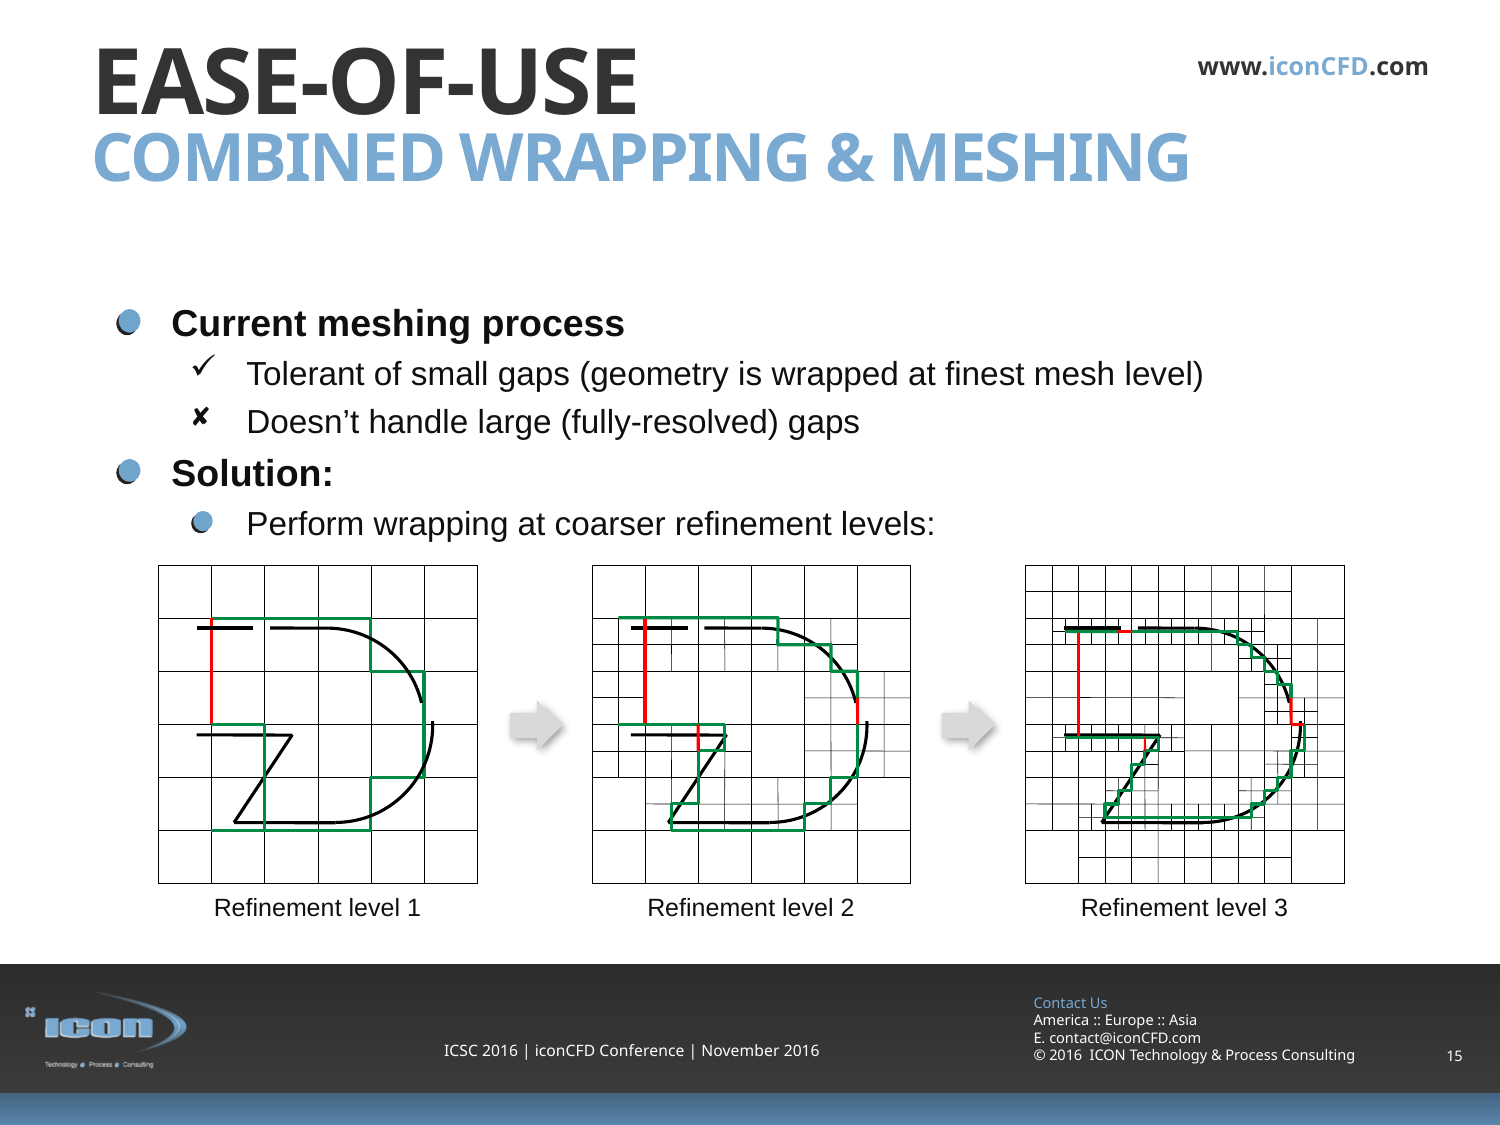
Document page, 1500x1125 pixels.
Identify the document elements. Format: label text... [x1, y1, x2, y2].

text_box Current meshing process Tolerant of small gaps (geometry is wrapped at finest mesh level) Doesn’t handle large (fully-resolved) gaps Solution: Perform wrapping at coarser refinement levels: [100, 283, 1375, 604]
picture [190, 510, 214, 534]
text_box [939, 698, 996, 753]
list COMBINED WRAPPING & MESHING [76, 101, 1459, 208]
text_box [507, 698, 565, 753]
picture [0, 952, 231, 1077]
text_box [158, 564, 478, 930]
picture [115, 308, 142, 336]
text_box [1025, 564, 1345, 930]
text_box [591, 564, 911, 930]
title EASE-OF-USE [76, 30, 1152, 101]
picture [115, 458, 142, 485]
footer ICSC 2016 | iconCFD Conference | November 2016 [371, 1039, 892, 1063]
